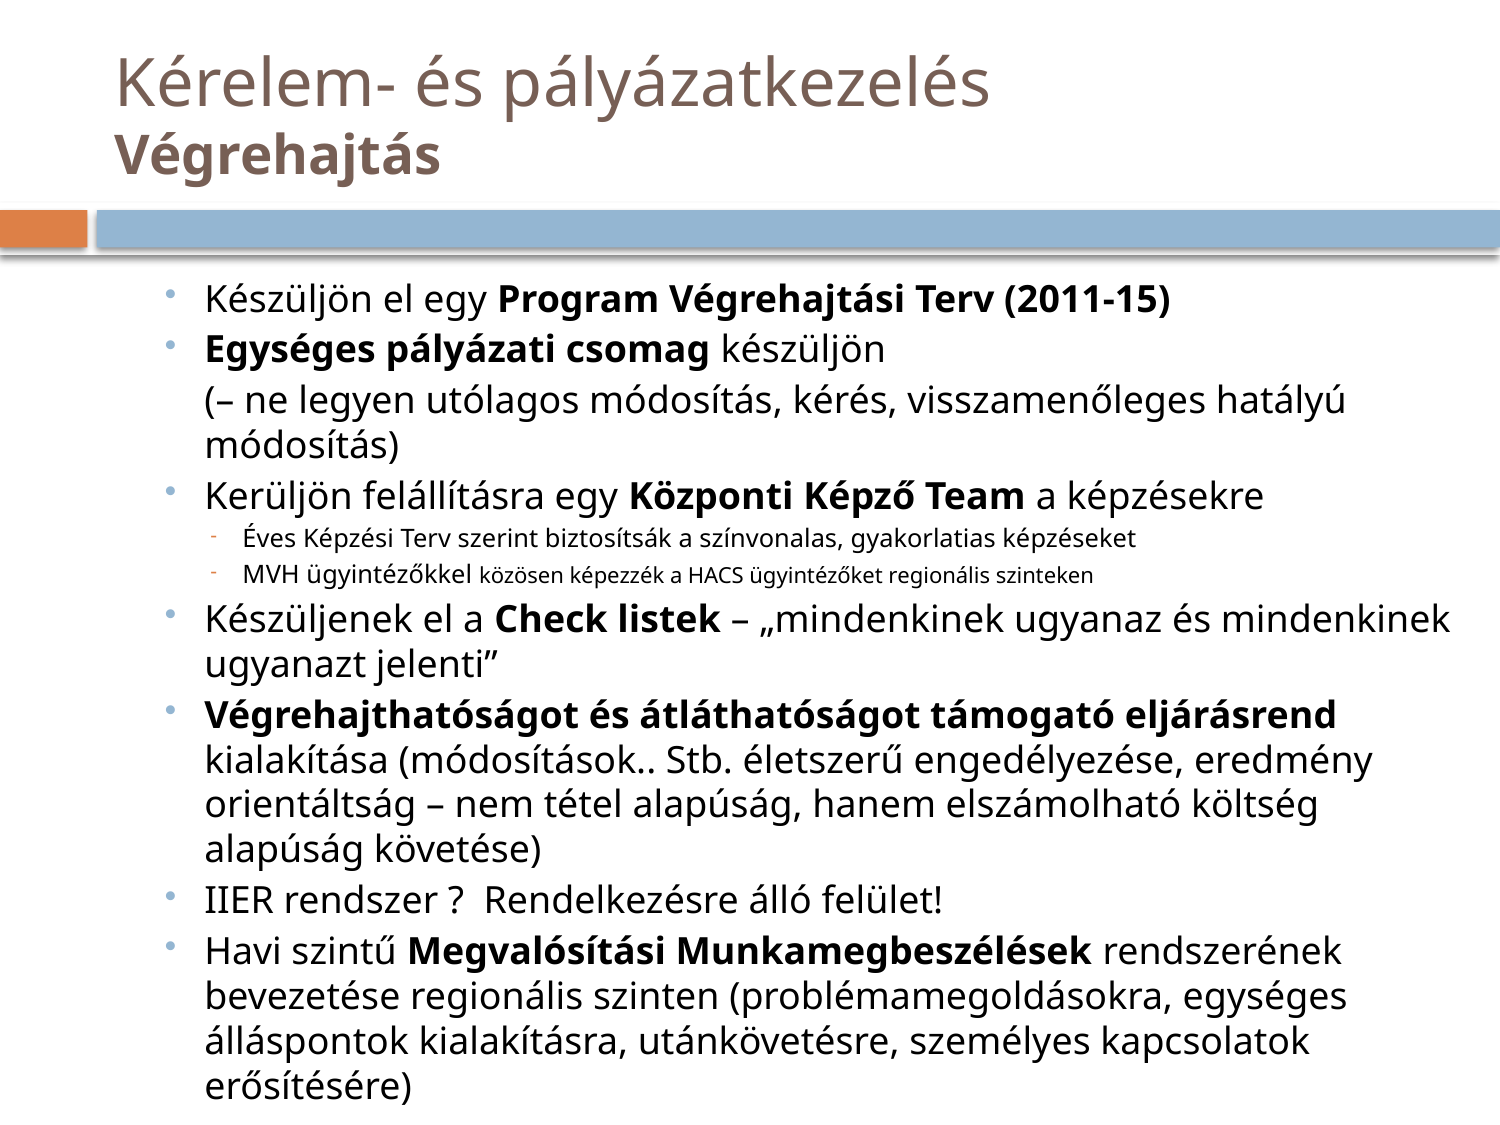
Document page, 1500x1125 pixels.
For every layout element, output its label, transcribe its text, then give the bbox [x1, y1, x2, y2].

list Készüljön el egy Program Végrehajtási Terv (2011-15) Egységes pályázati csomag készüljön (– ne legyen utólagos módosítás, kérés, visszamenőleges hatályú módosítás) Kerüljön felállításra egy Központi Képző Team a képzésekre Éves Képzési Terv szerint biztosítsák a színvonalas, gyakorlatias képzéseket MVH ügyintézőkkel közösen képezzék a HACS ügyintézőket regionális szinteken Készüljenek el a Check listek – „mindenkinek ugyanaz és mindenkinek ugyanazt jelenti” Végrehajthatóságot és átláthatóságot támogató eljárásrend kialakítása (módosítások.. Stb. életszerű engedélyezése, eredmény orientáltság – nem tétel alapúság, hanem elszámolható költség alapúság követése) IIER rendszer ? Rendelkezésre álló felület! Havi szintű Megvalósítási Munkamegbeszélések rendszerének bevezetése regionális szinten (problémamegoldásokra, egységes álláspontok kialakításra, utánkövetésre, személyes kapcsolatok erősítésére) [100, 267, 1500, 1125]
title Kérelem- és pályázatkezelés Végrehajtás [100, 30, 1438, 194]
